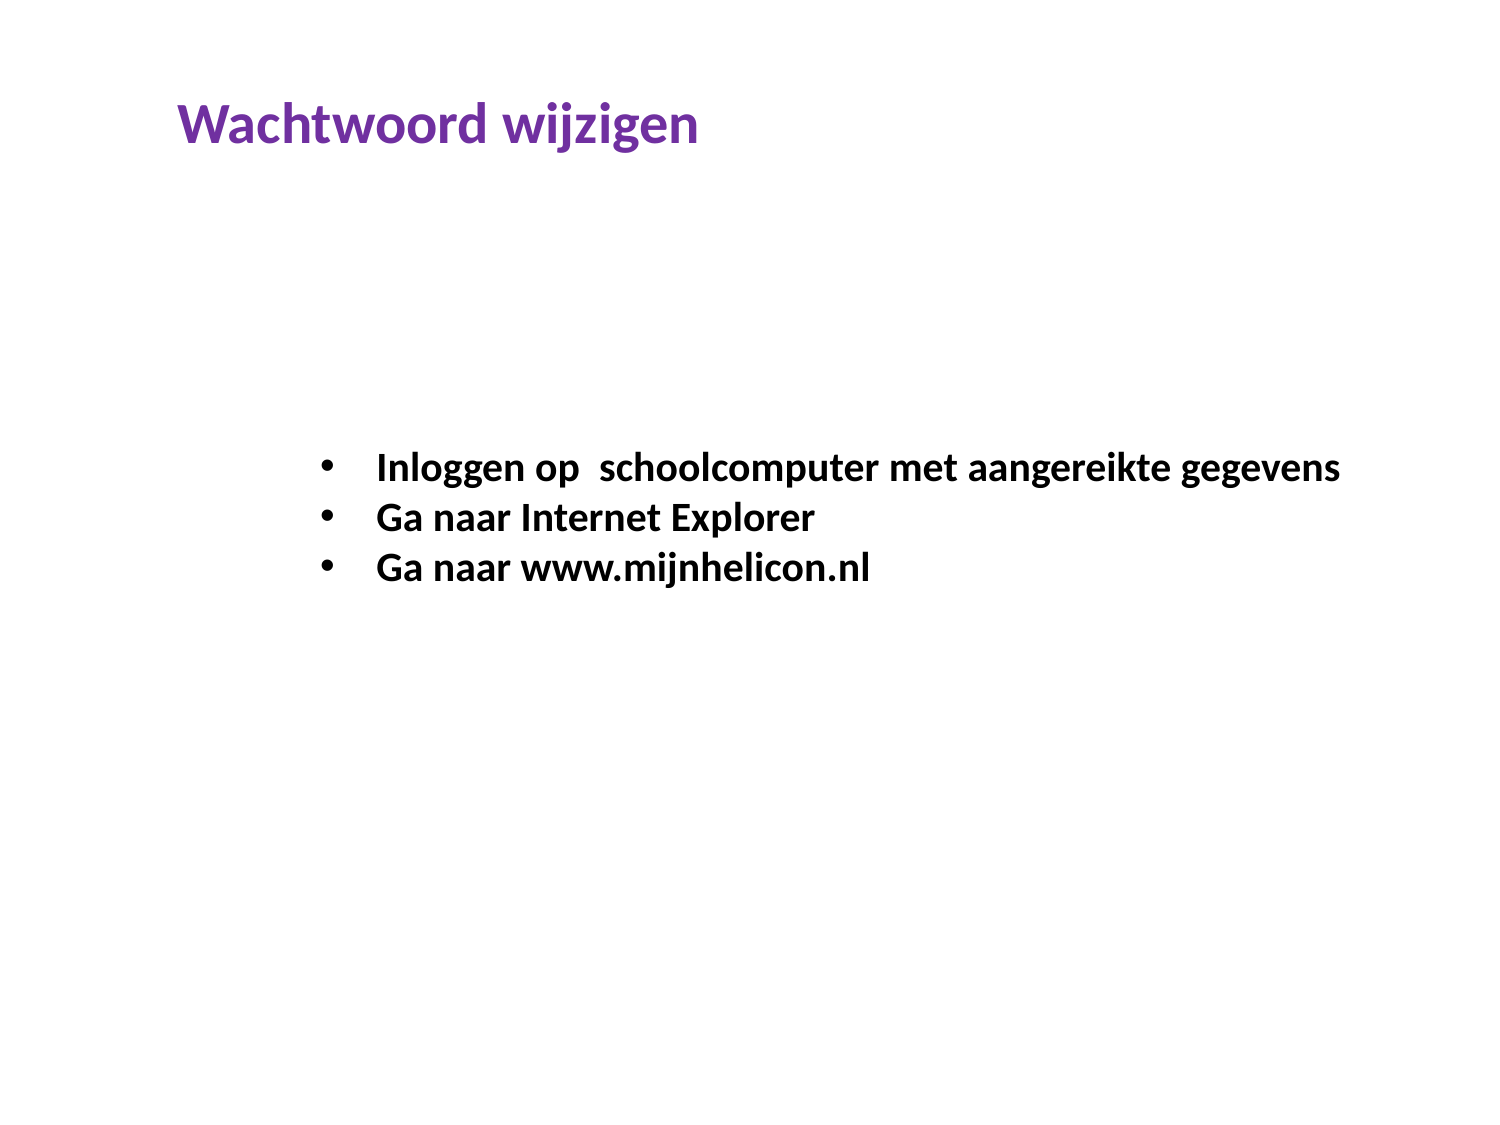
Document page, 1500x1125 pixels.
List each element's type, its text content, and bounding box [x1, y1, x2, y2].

text_box Inloggen op schoolcomputer met aangereikte gegevens Ga naar Internet Explorer Ga naar www.mijnhelicon.nl [305, 432, 1357, 598]
text_box Wachtwoord wijzigen [162, 78, 715, 163]
